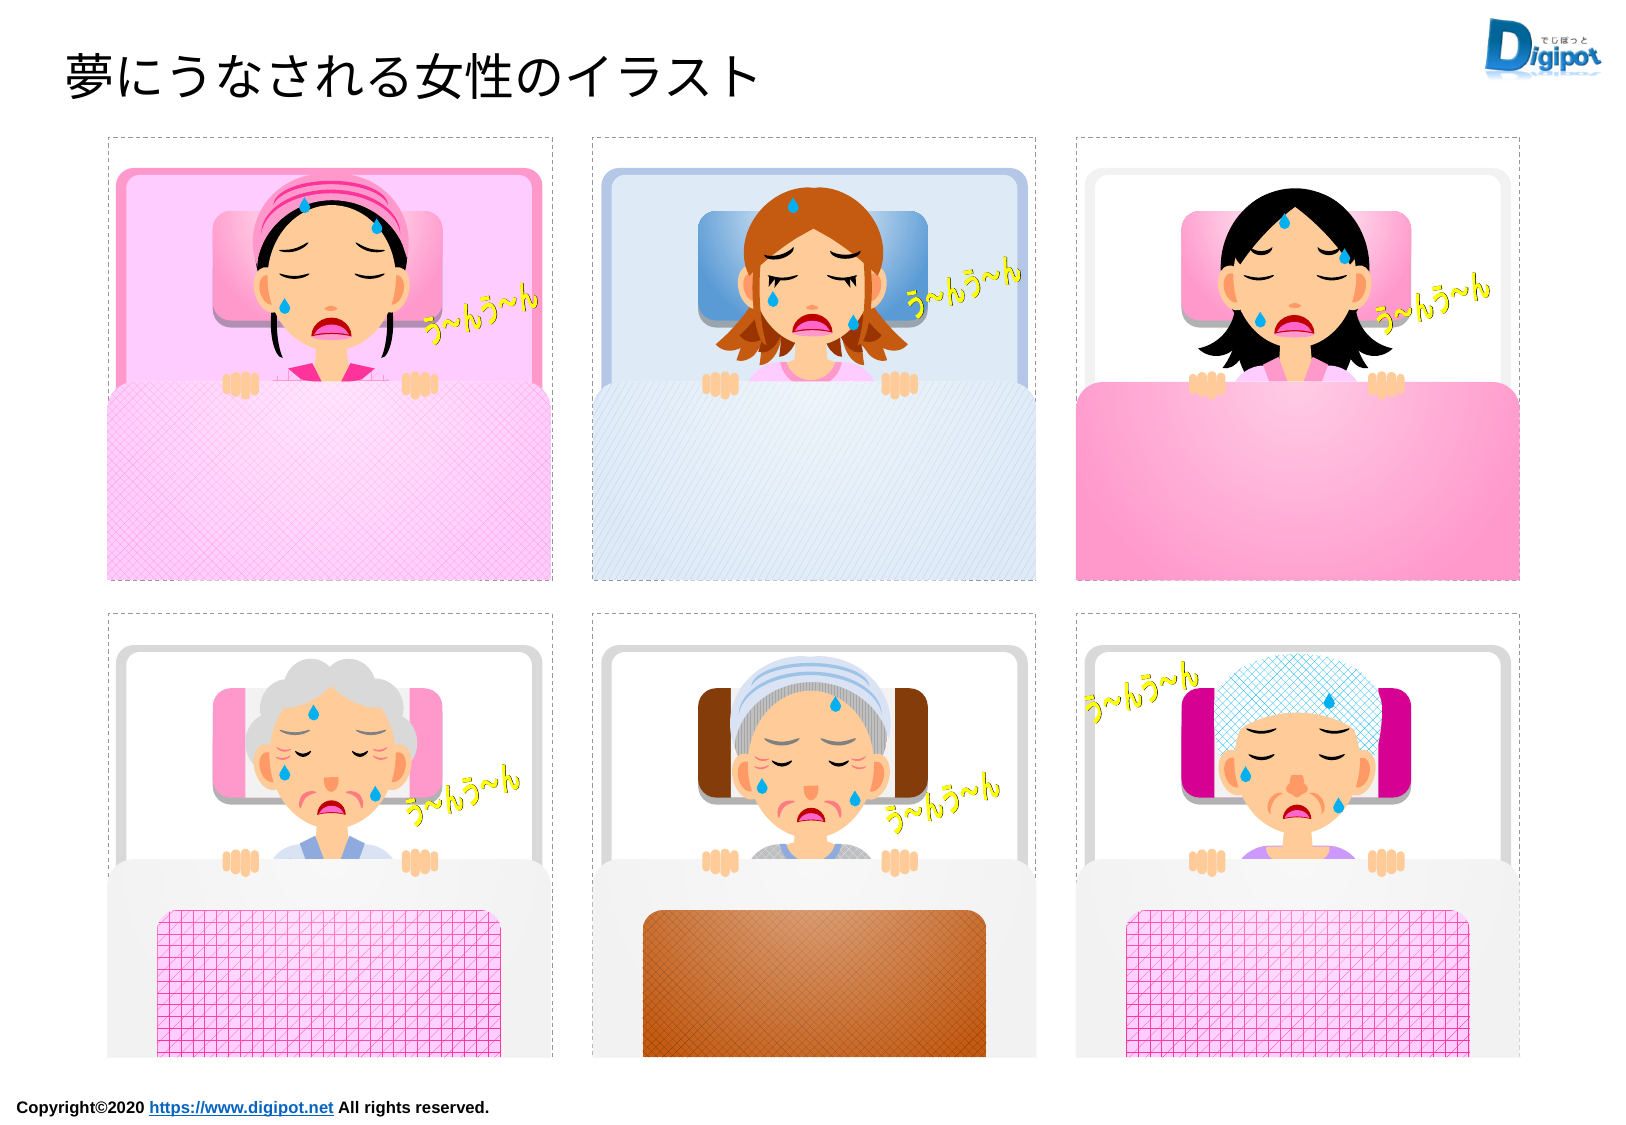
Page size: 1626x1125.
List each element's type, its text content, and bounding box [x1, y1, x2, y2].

text_box 夢にうなされる女性のイラスト [49, 38, 779, 113]
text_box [1075, 167, 1520, 581]
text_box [592, 645, 1037, 1058]
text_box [107, 167, 551, 581]
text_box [592, 167, 1037, 581]
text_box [107, 645, 551, 1058]
picture [1485, 18, 1602, 82]
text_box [1075, 645, 1520, 1058]
